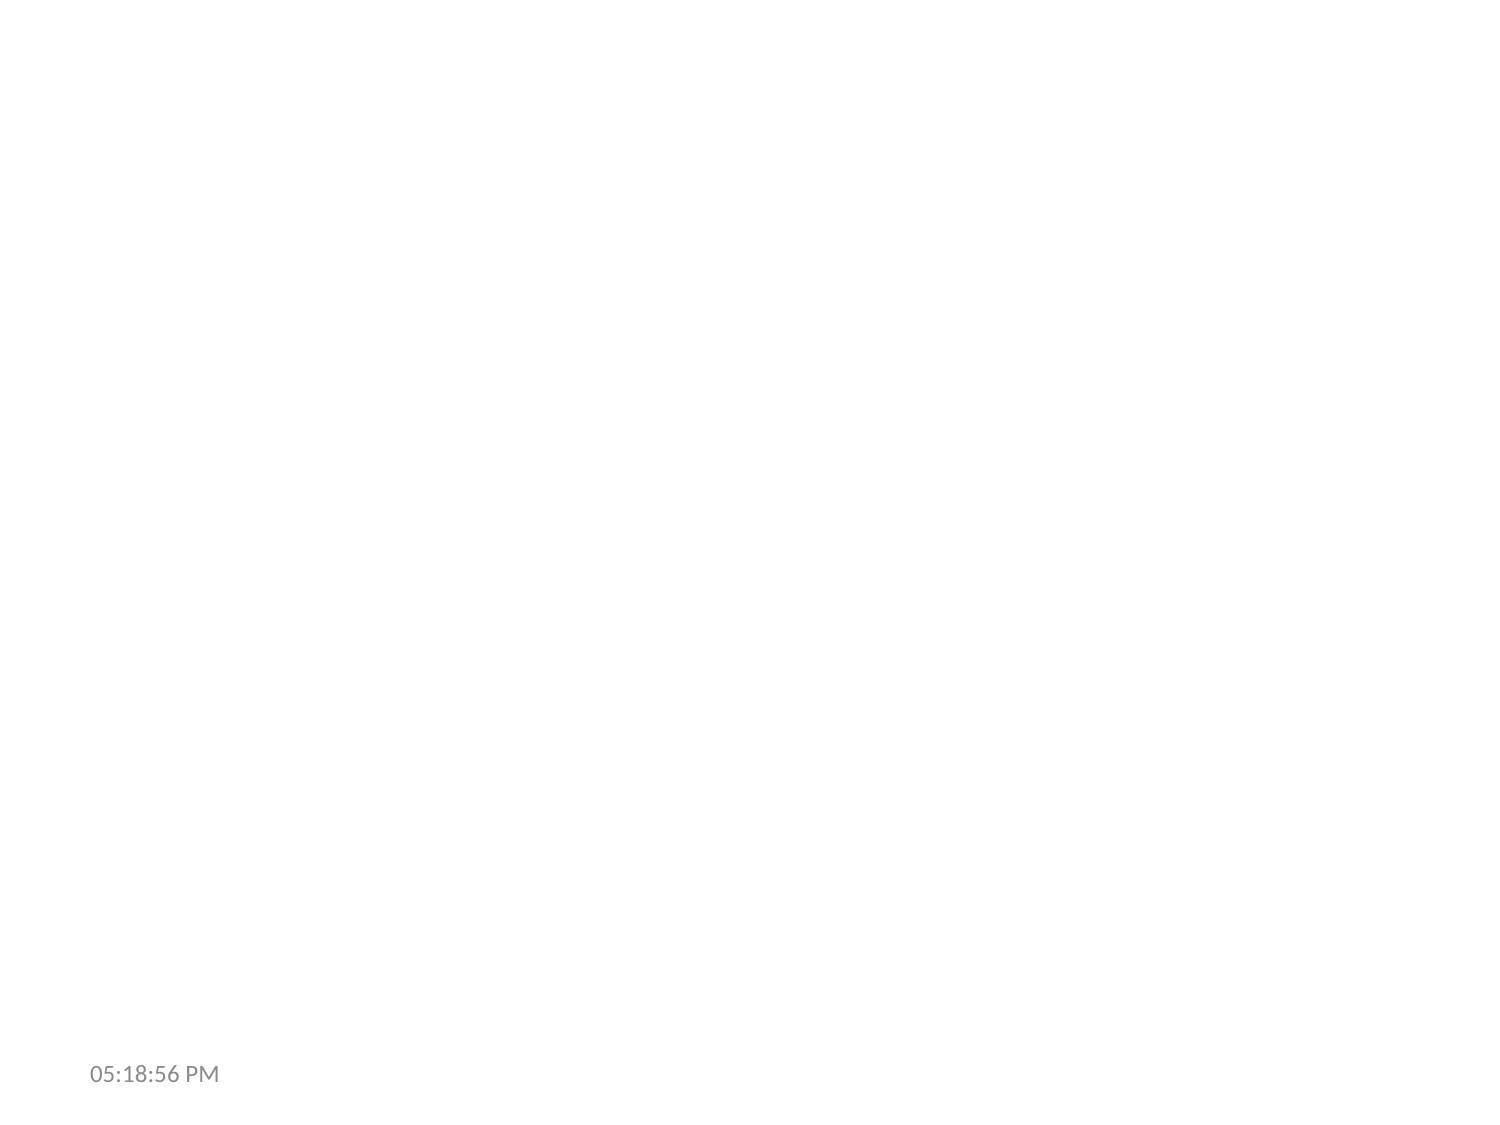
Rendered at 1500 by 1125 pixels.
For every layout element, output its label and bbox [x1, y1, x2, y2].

slide_number [75, 1042, 425, 1103]
